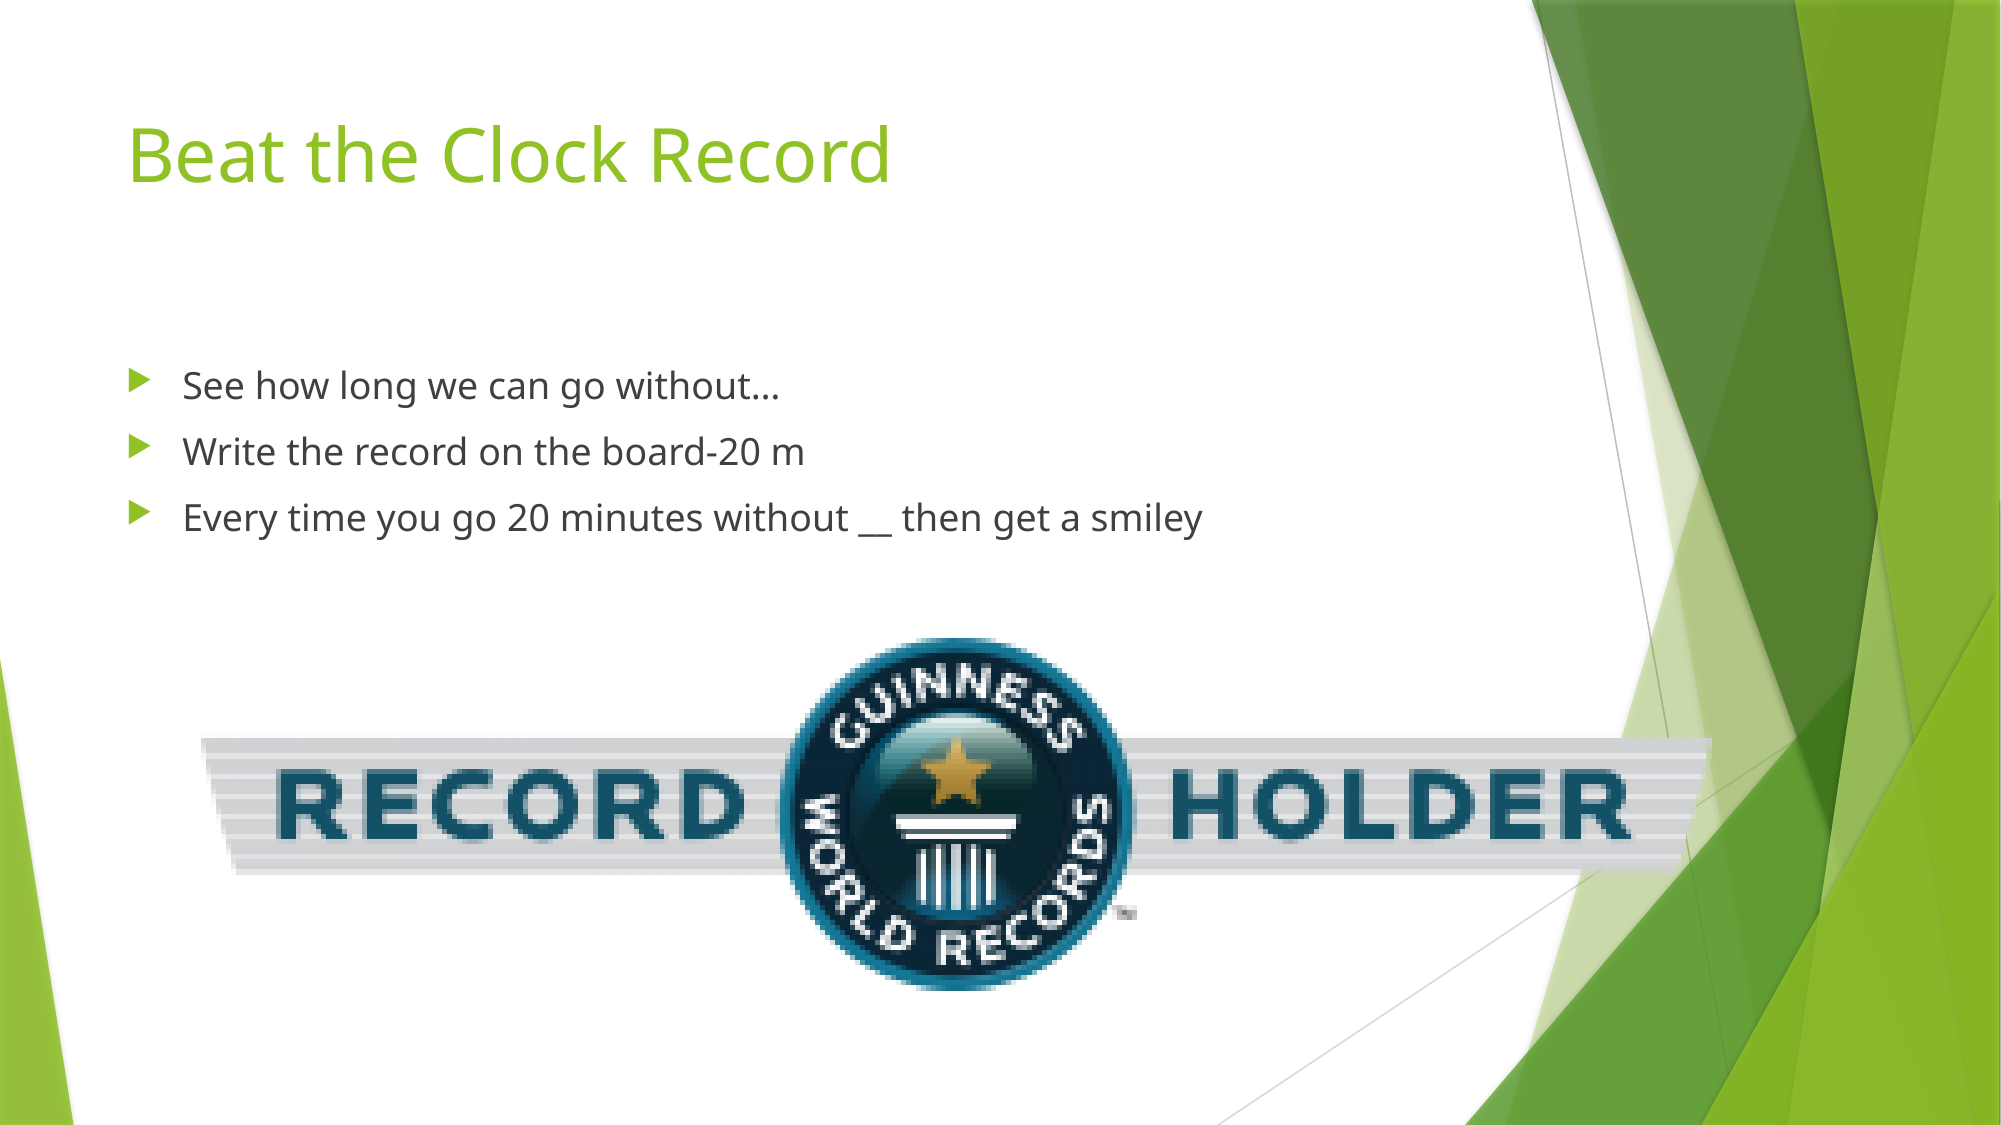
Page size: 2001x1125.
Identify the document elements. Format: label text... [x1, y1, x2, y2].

list See how long we can go without… Write the record on the board-20 m Every time you go 20 minutes without __ then get a smiley [111, 354, 1522, 992]
picture [201, 638, 1713, 992]
title Beat the Clock Record [111, 99, 1522, 317]
